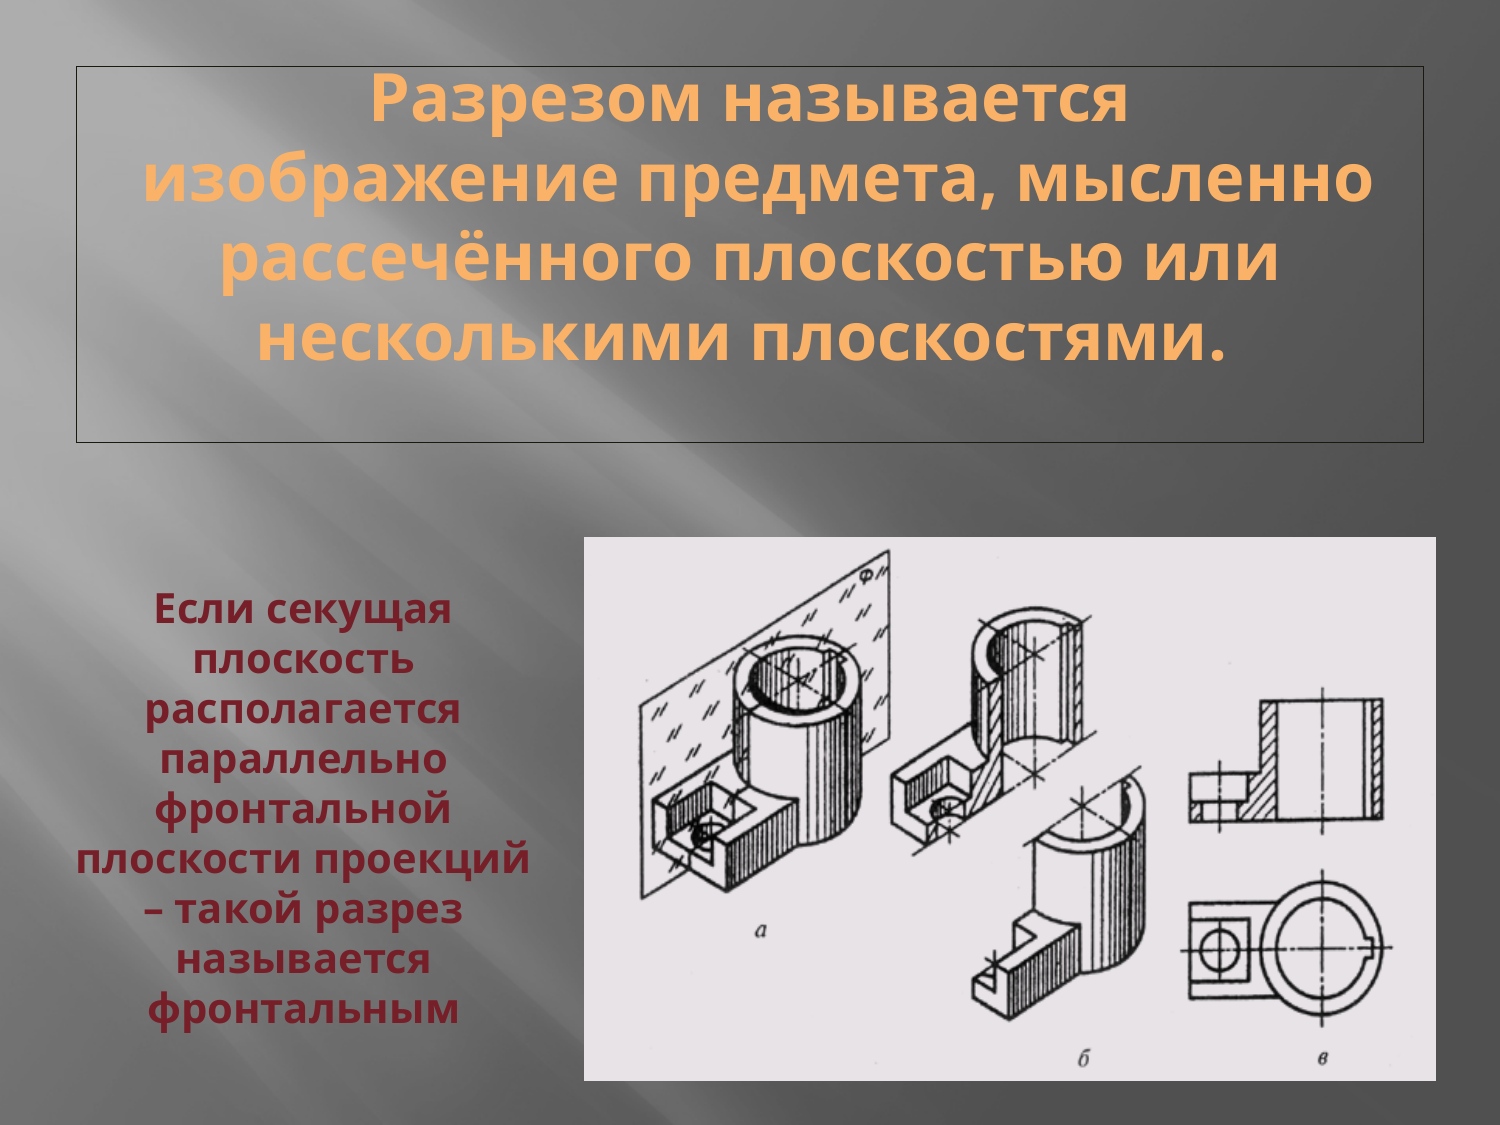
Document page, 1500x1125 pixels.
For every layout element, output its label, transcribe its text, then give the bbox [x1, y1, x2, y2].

title Разре­зом называется изображение предмета, мысленно рассечённого плоскостью или несколькими плоско­стями. [76, 66, 1424, 443]
text_box Если секущая плоскость располагается параллельно фронтальной плоскости проекций – такой разрез называется фронтальным [46, 574, 561, 1040]
picture [584, 536, 1436, 1082]
